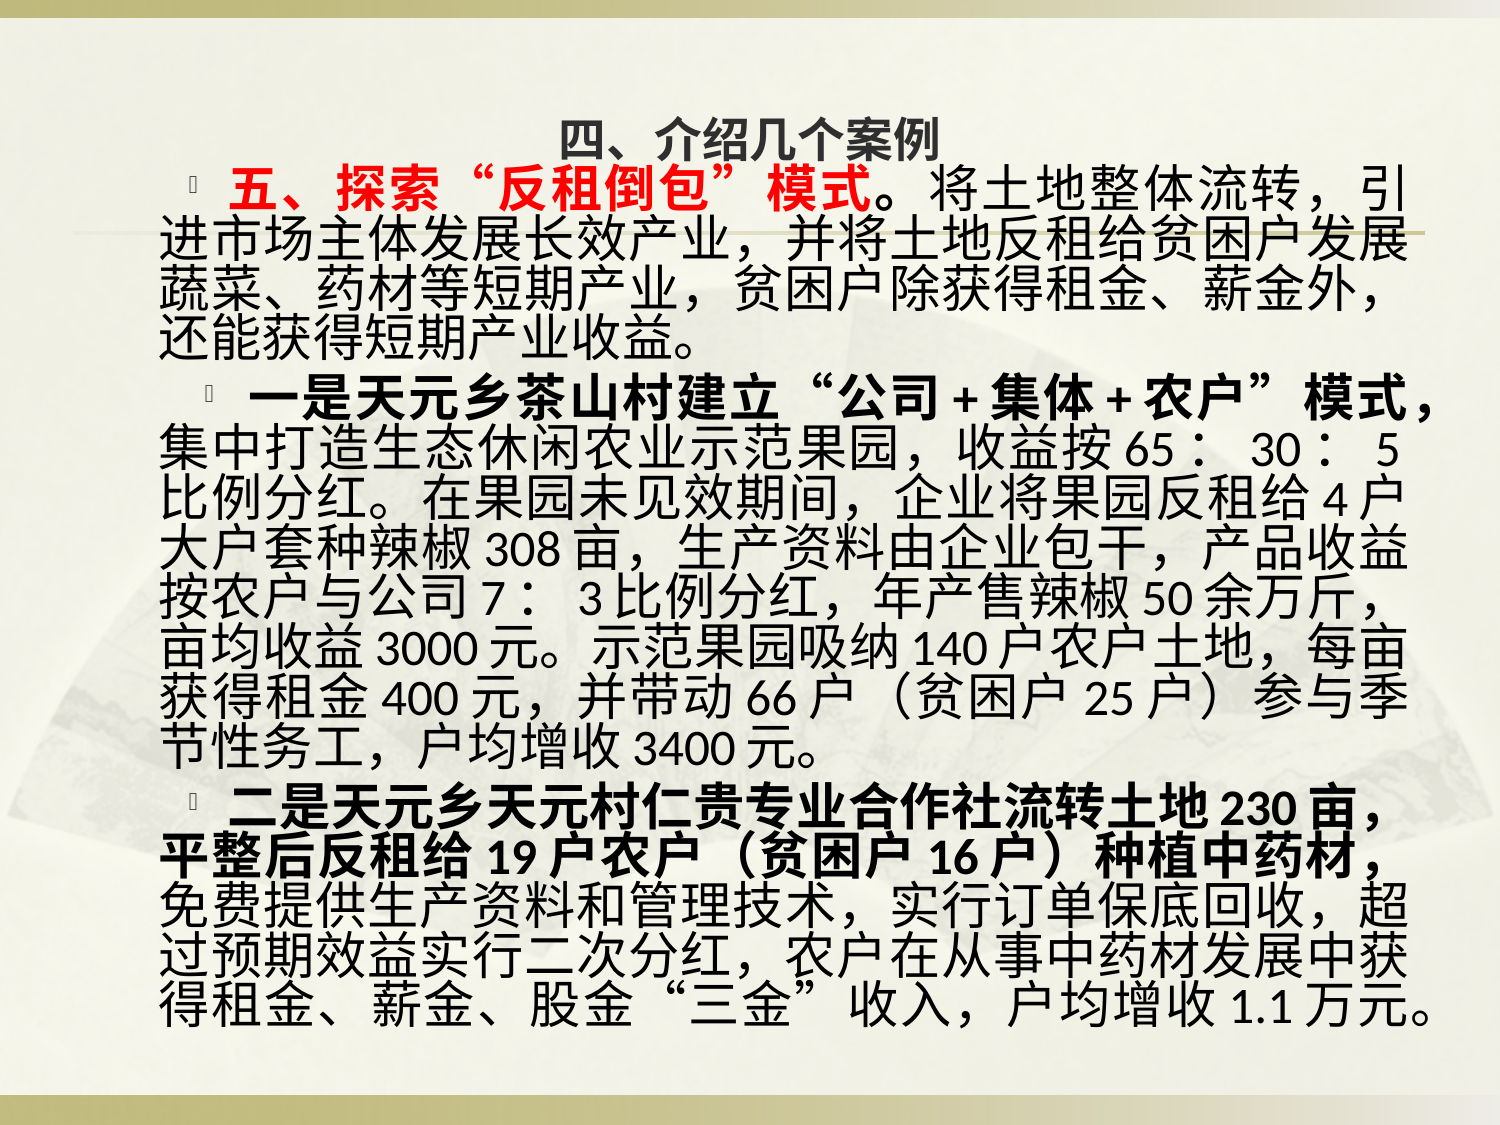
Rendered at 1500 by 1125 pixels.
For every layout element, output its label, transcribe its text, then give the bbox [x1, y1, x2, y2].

list 五、探索“反租倒包”模式。将土地整体流转，引进市场主体发展长效产业，并将土地反租给贫困户发展蔬菜、药材等短期产业，贫困户除获得租金、薪金外，还能获得短期产业收益。 一是天元乡茶山村建立“公司+集体+农户”模式，集中打造生态休闲农业示范果园，收益按65：30：5比例分红。在果园未见效期间，企业将果园反租给4户大户套种辣椒308亩，生产资料由企业包干，产品收益按农户与公司7：3比例分红，年产售辣椒50余万斤，亩均收益3000元。示范果园吸纳140户农户土地，每亩获得租金400元，并带动66户（贫困户25户）参与季节性务工，户均增收3400元。 二是天元乡天元村仁贵专业合作社流转土地230亩，平整后反租给19户农户（贫困户16户）种植中药材，免费提供生产资料和管理技术，实行订单保底回收，超过预期效益实行二次分红，农户在从事中药材发展中获得租金、薪金、股金“三金”收入，户均增收1.1万元。 [75, 160, 1425, 1059]
title 四、介绍几个案例 [75, 45, 1425, 160]
